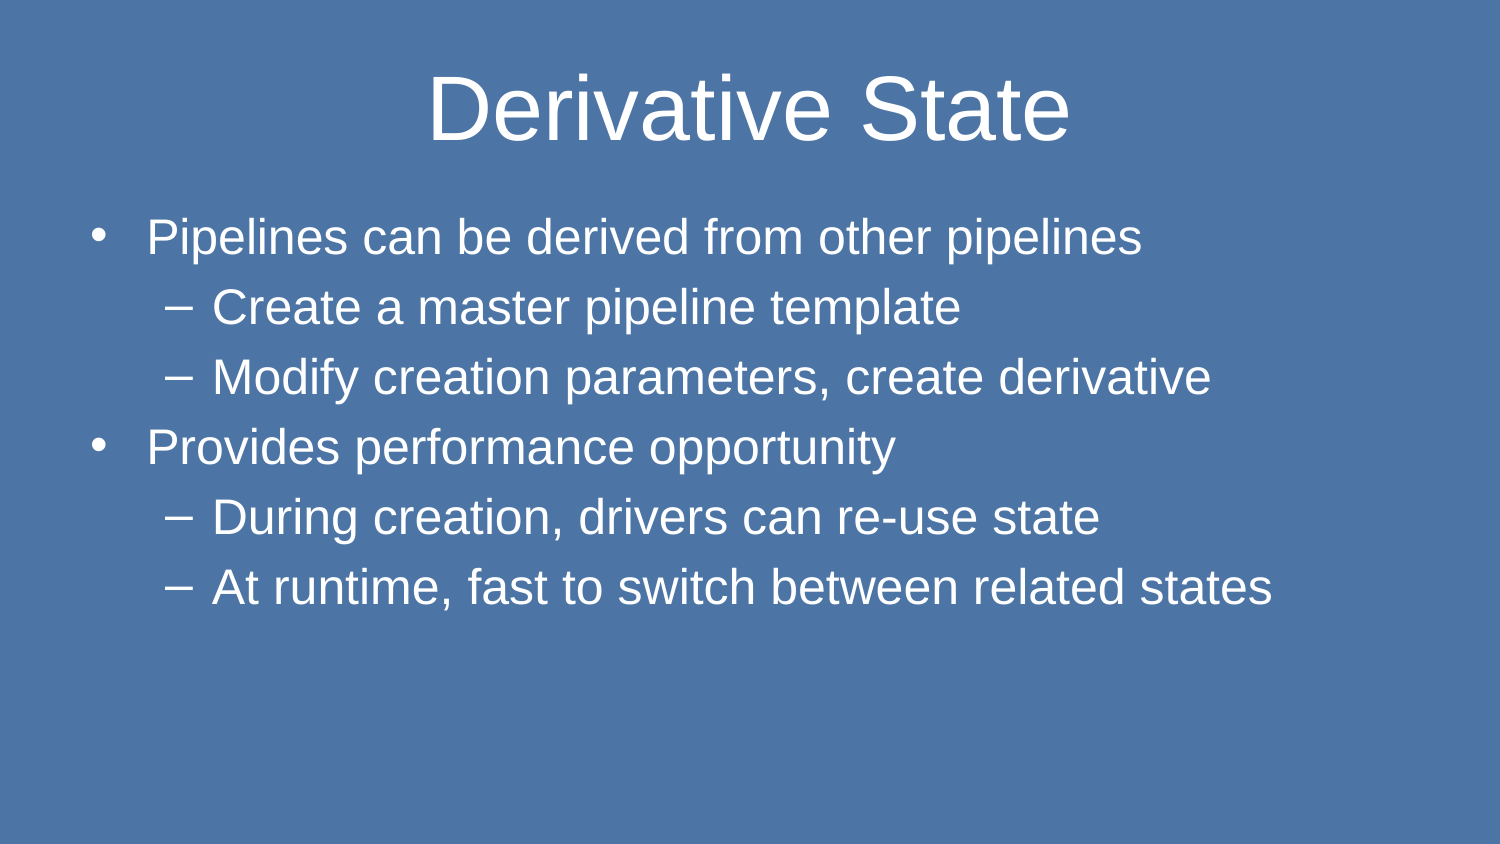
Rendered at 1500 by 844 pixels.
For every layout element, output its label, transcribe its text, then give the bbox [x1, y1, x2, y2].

title Derivative State [75, 33, 1425, 175]
list Pipelines can be derived from other pipelines Create a master pipeline template Modify creation parameters, create derivative Provides performance opportunity During creation, drivers can re-use state At runtime, fast to switch between related states [75, 196, 1425, 754]
